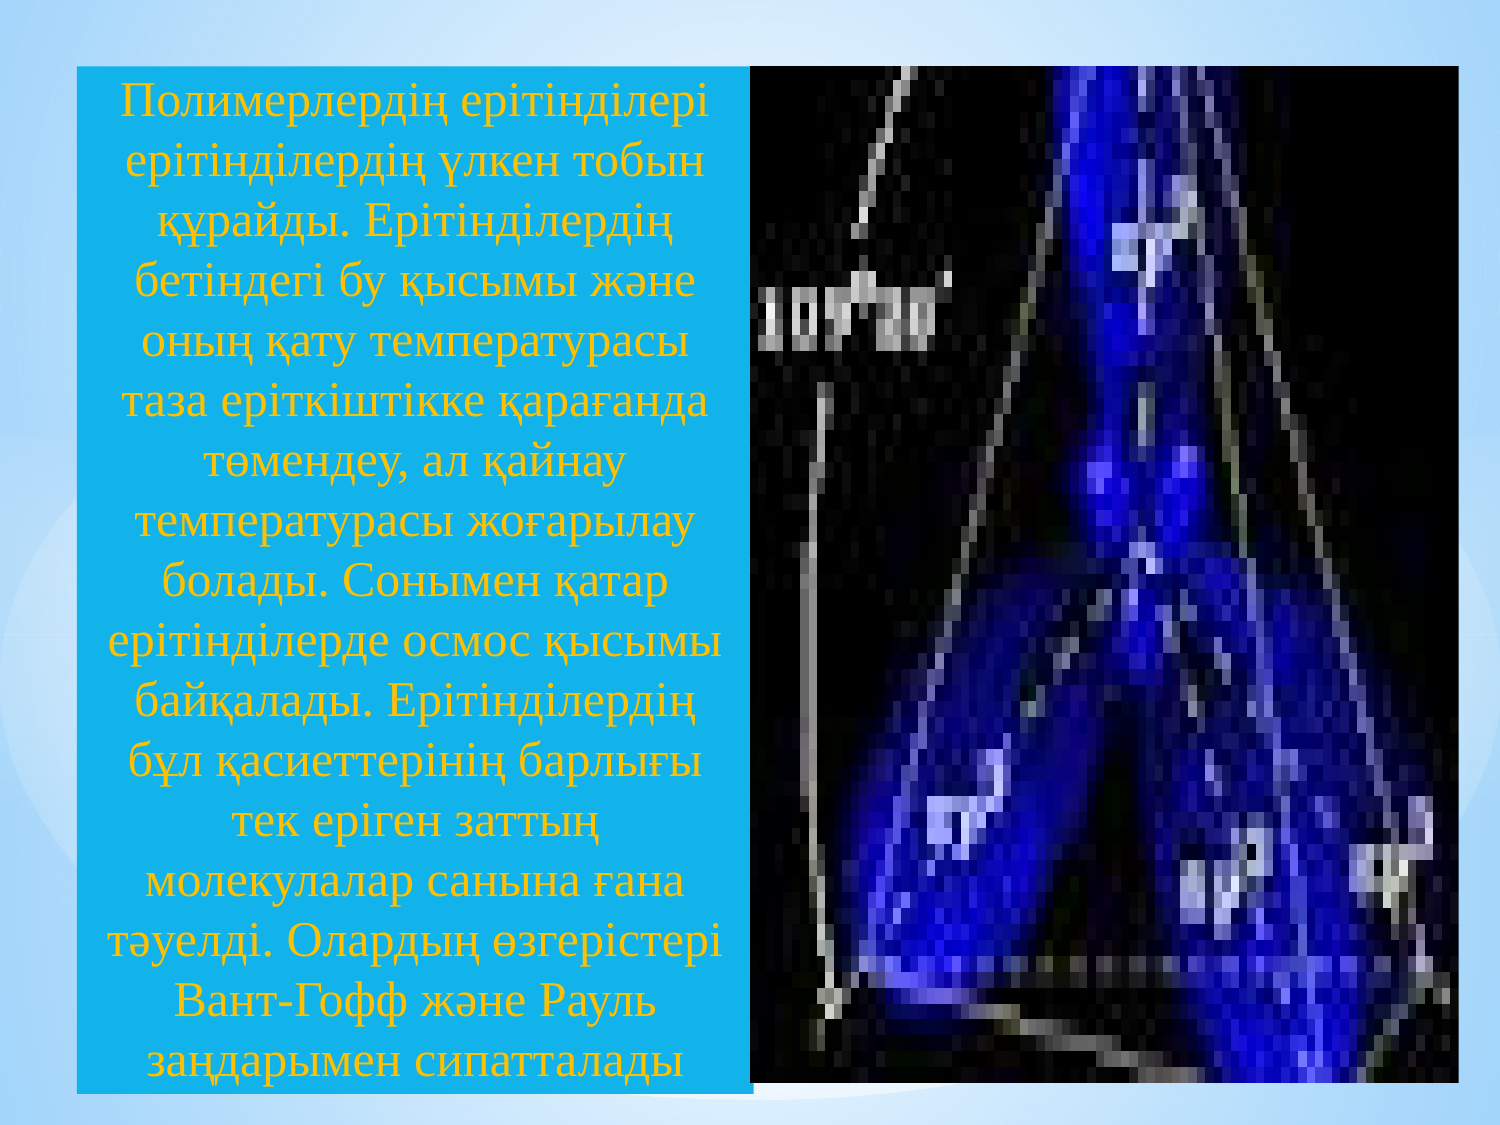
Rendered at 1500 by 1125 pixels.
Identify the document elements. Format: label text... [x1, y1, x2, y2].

list Полимерлердің ерітінділері ерітінділердің үлкен тобын құрайды. Ерітінділердің бетіндегі бу қысымы және оның қату температурасы таза еріткіштікке қарағанда төмендеу, ал қайнау температурасы жоғарылау болады. Сонымен қатар ерітінділерде осмос қысымы байқалады. Ерітінділердің бұл қасиеттерінің барлығы тек еріген заттың молекулалар санына ғана тәуелді. Олардың өзгерістері Вант-Гофф және Рауль заңдарымен сипатталады [76, 66, 754, 1095]
picture [751, 66, 1459, 1083]
